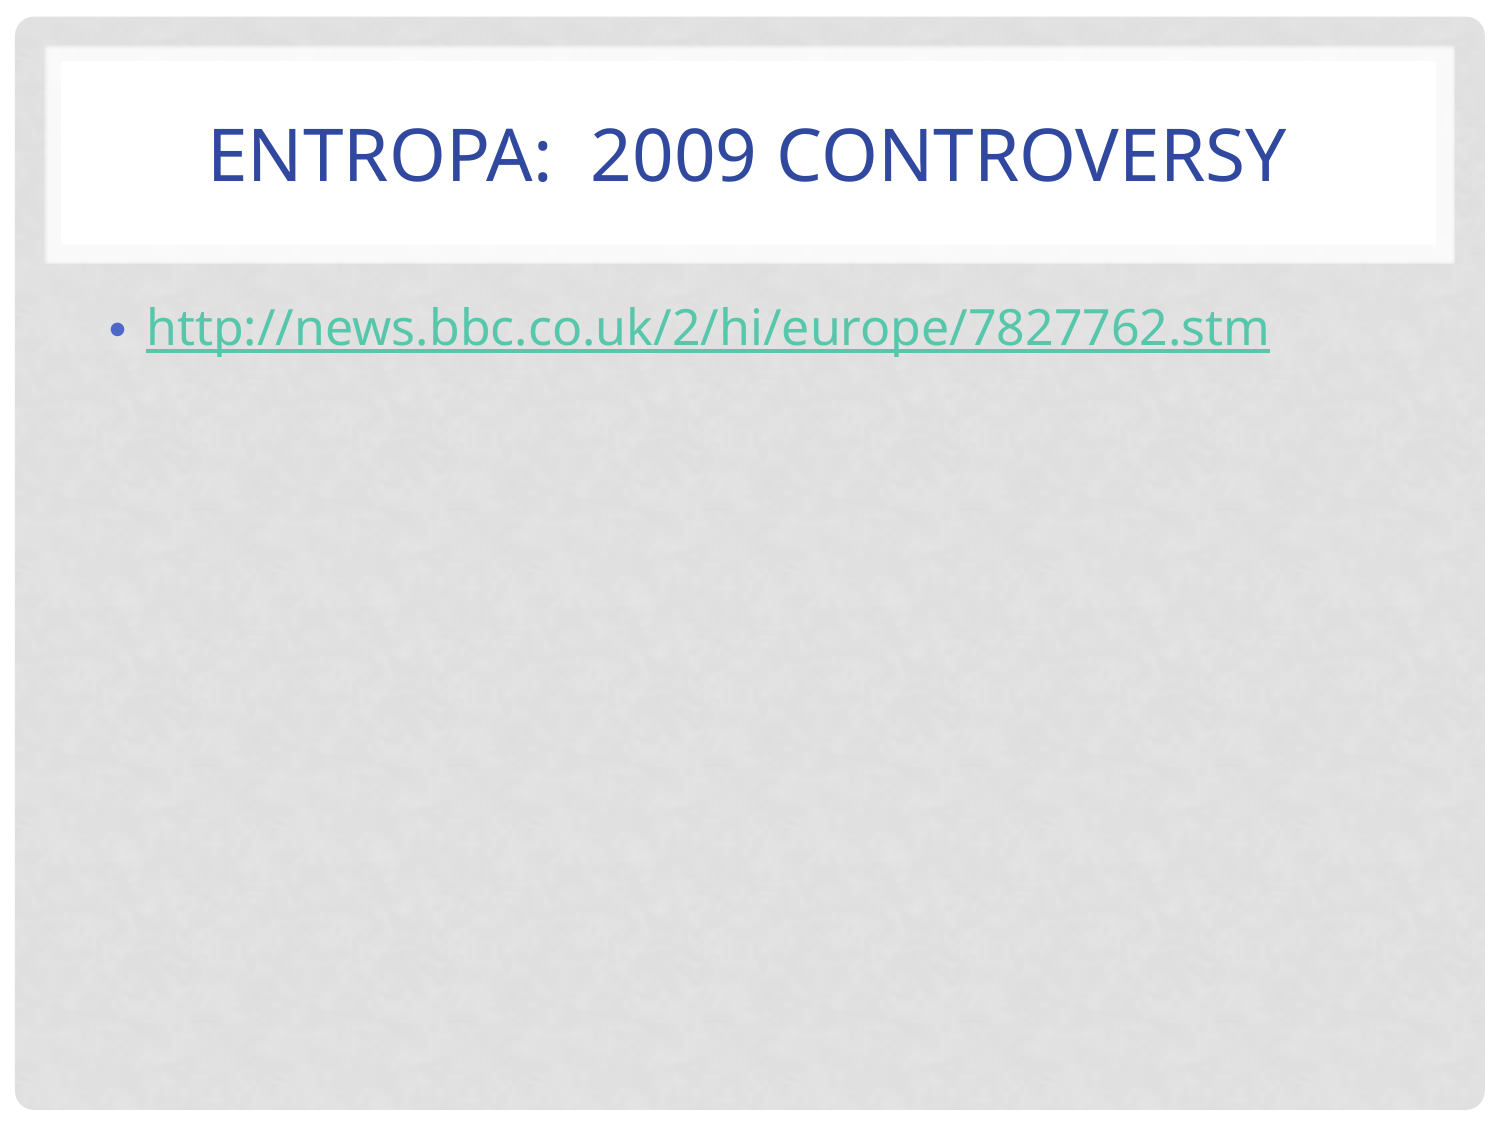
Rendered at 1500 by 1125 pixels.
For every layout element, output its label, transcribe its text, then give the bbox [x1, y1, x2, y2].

list http://news.bbc.co.uk/2/hi/europe/7827762.stm [75, 287, 1425, 1005]
title Entropa: 2009 controversy [69, 66, 1425, 238]
